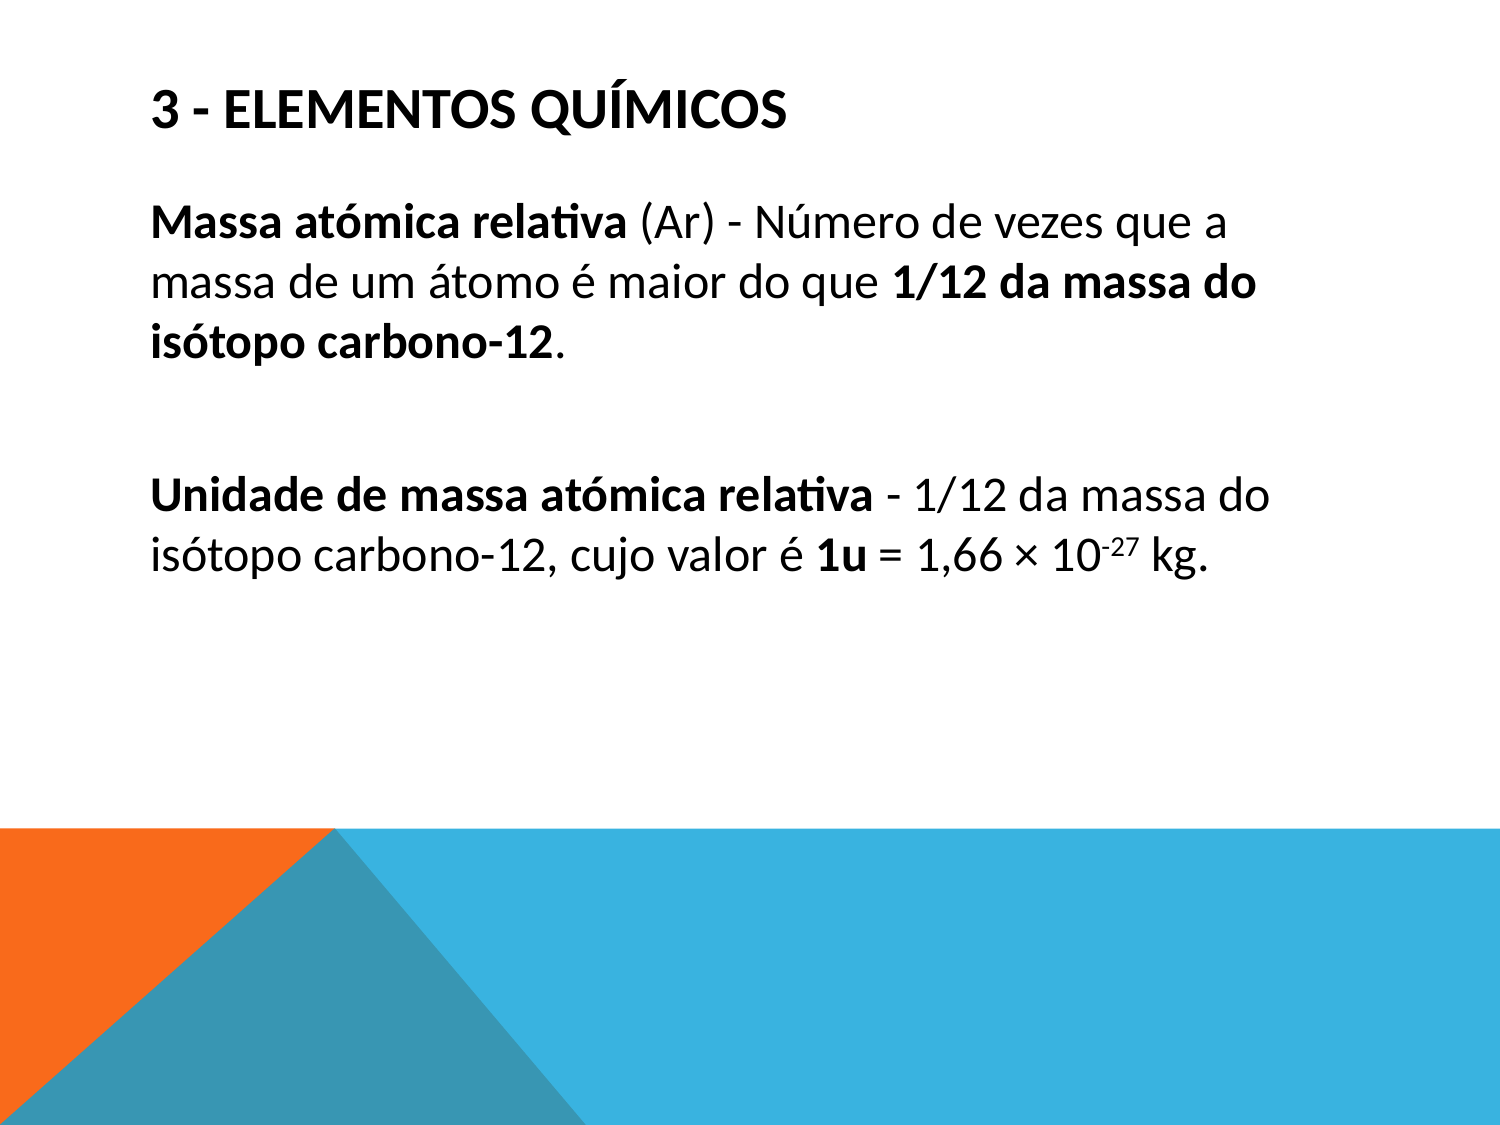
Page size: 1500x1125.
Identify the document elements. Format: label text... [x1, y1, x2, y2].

list Massa atómica relativa (Ar) - Número de vezes que a massa de um átomo é maior do que 1/12 da massa do isótopo carbono-12. Unidade de massa atómica relativa - 1/12 da massa do isótopo carbono-12, cujo valor é 1u = 1,66 × 10­-27 kg. [135, 180, 1369, 768]
title 3 - Elementos químicos [135, 60, 1369, 150]
